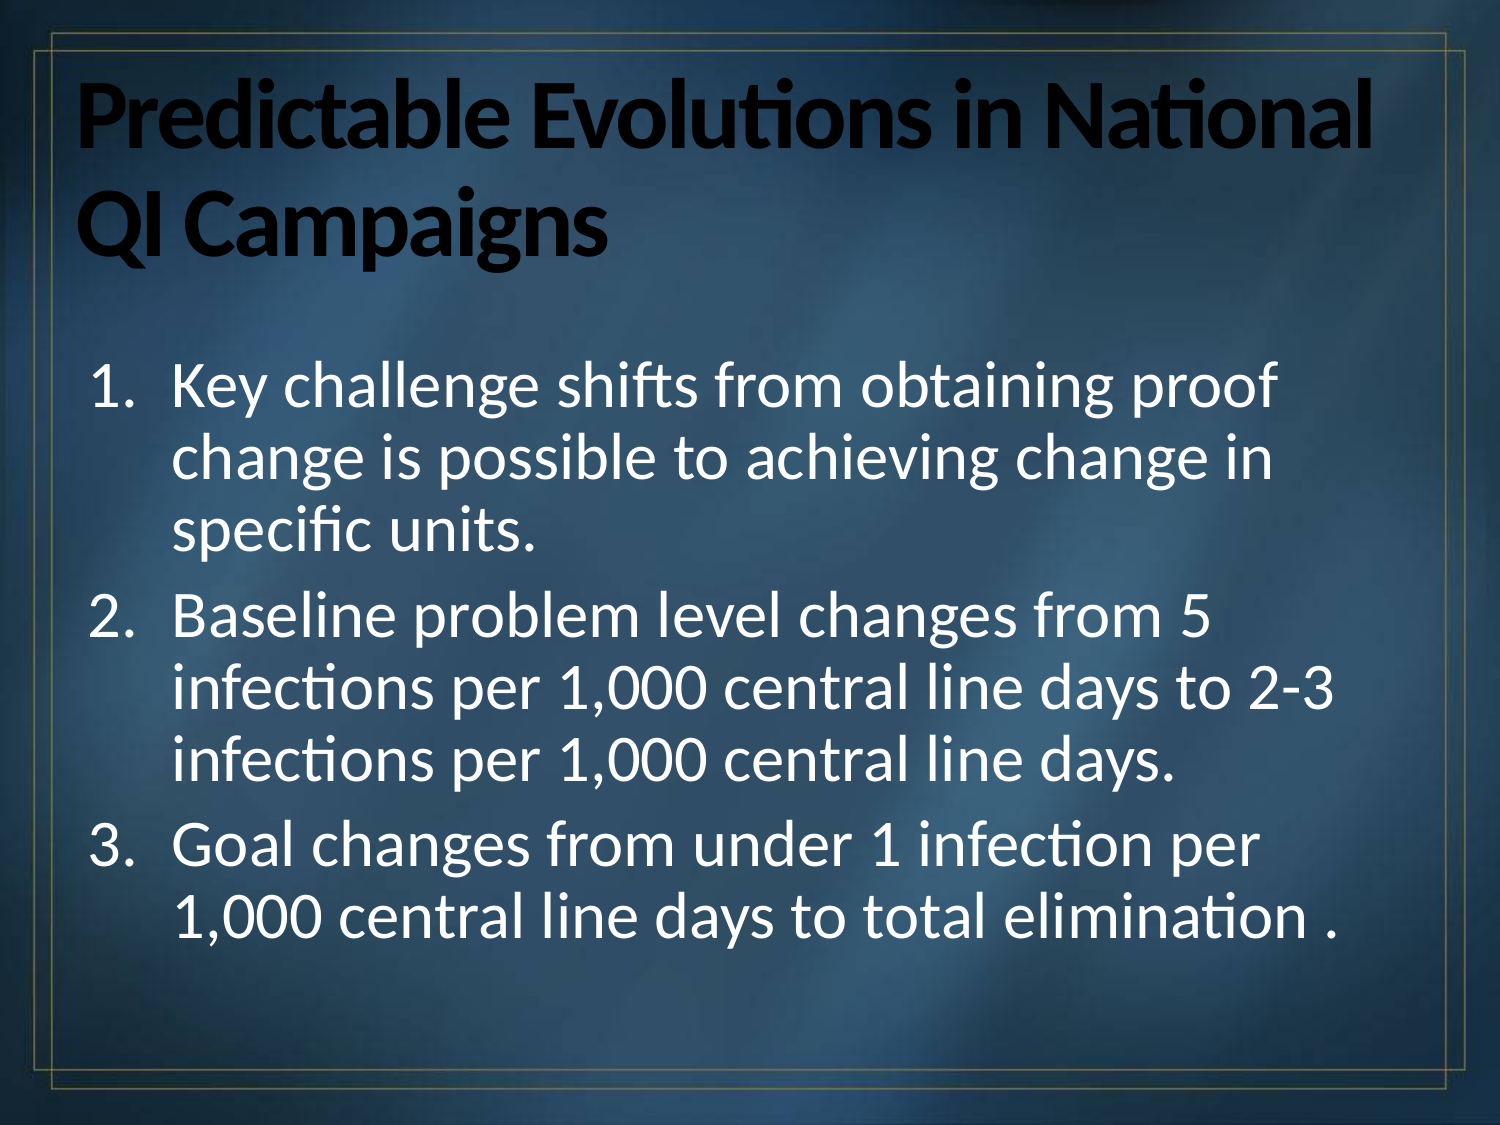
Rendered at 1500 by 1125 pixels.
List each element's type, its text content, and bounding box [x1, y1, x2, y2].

list Key challenge shifts from obtaining proof change is possible to achieving change in specific units. Baseline problem level changes from 5 infections per 1,000 central line days to 2-3 infections per 1,000 central line days. Goal changes from under 1 infection per 1,000 central line days to total elimination . [87, 350, 1413, 988]
picture [0, 0, 1500, 1125]
title Predictable Evolutions in National QI Campaigns [75, 62, 1450, 288]
